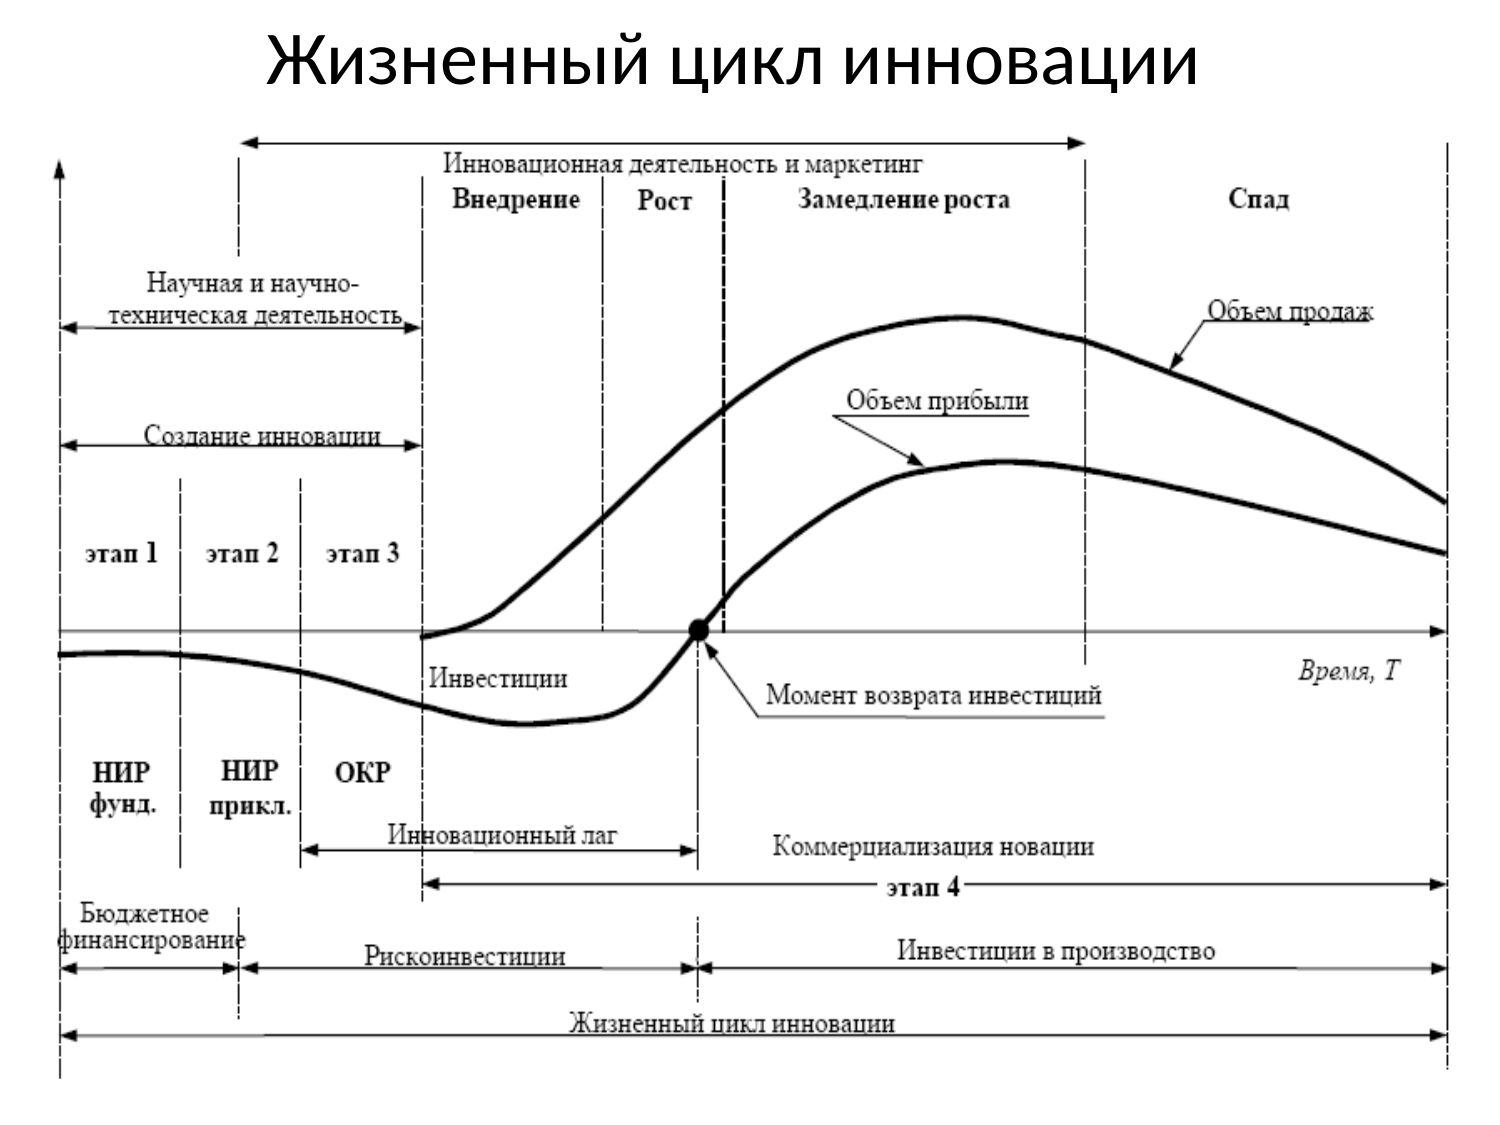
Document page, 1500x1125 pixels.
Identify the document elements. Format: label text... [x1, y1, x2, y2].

picture [34, 93, 1466, 1079]
title Жизненный цикл инновации [58, 0, 1409, 92]
